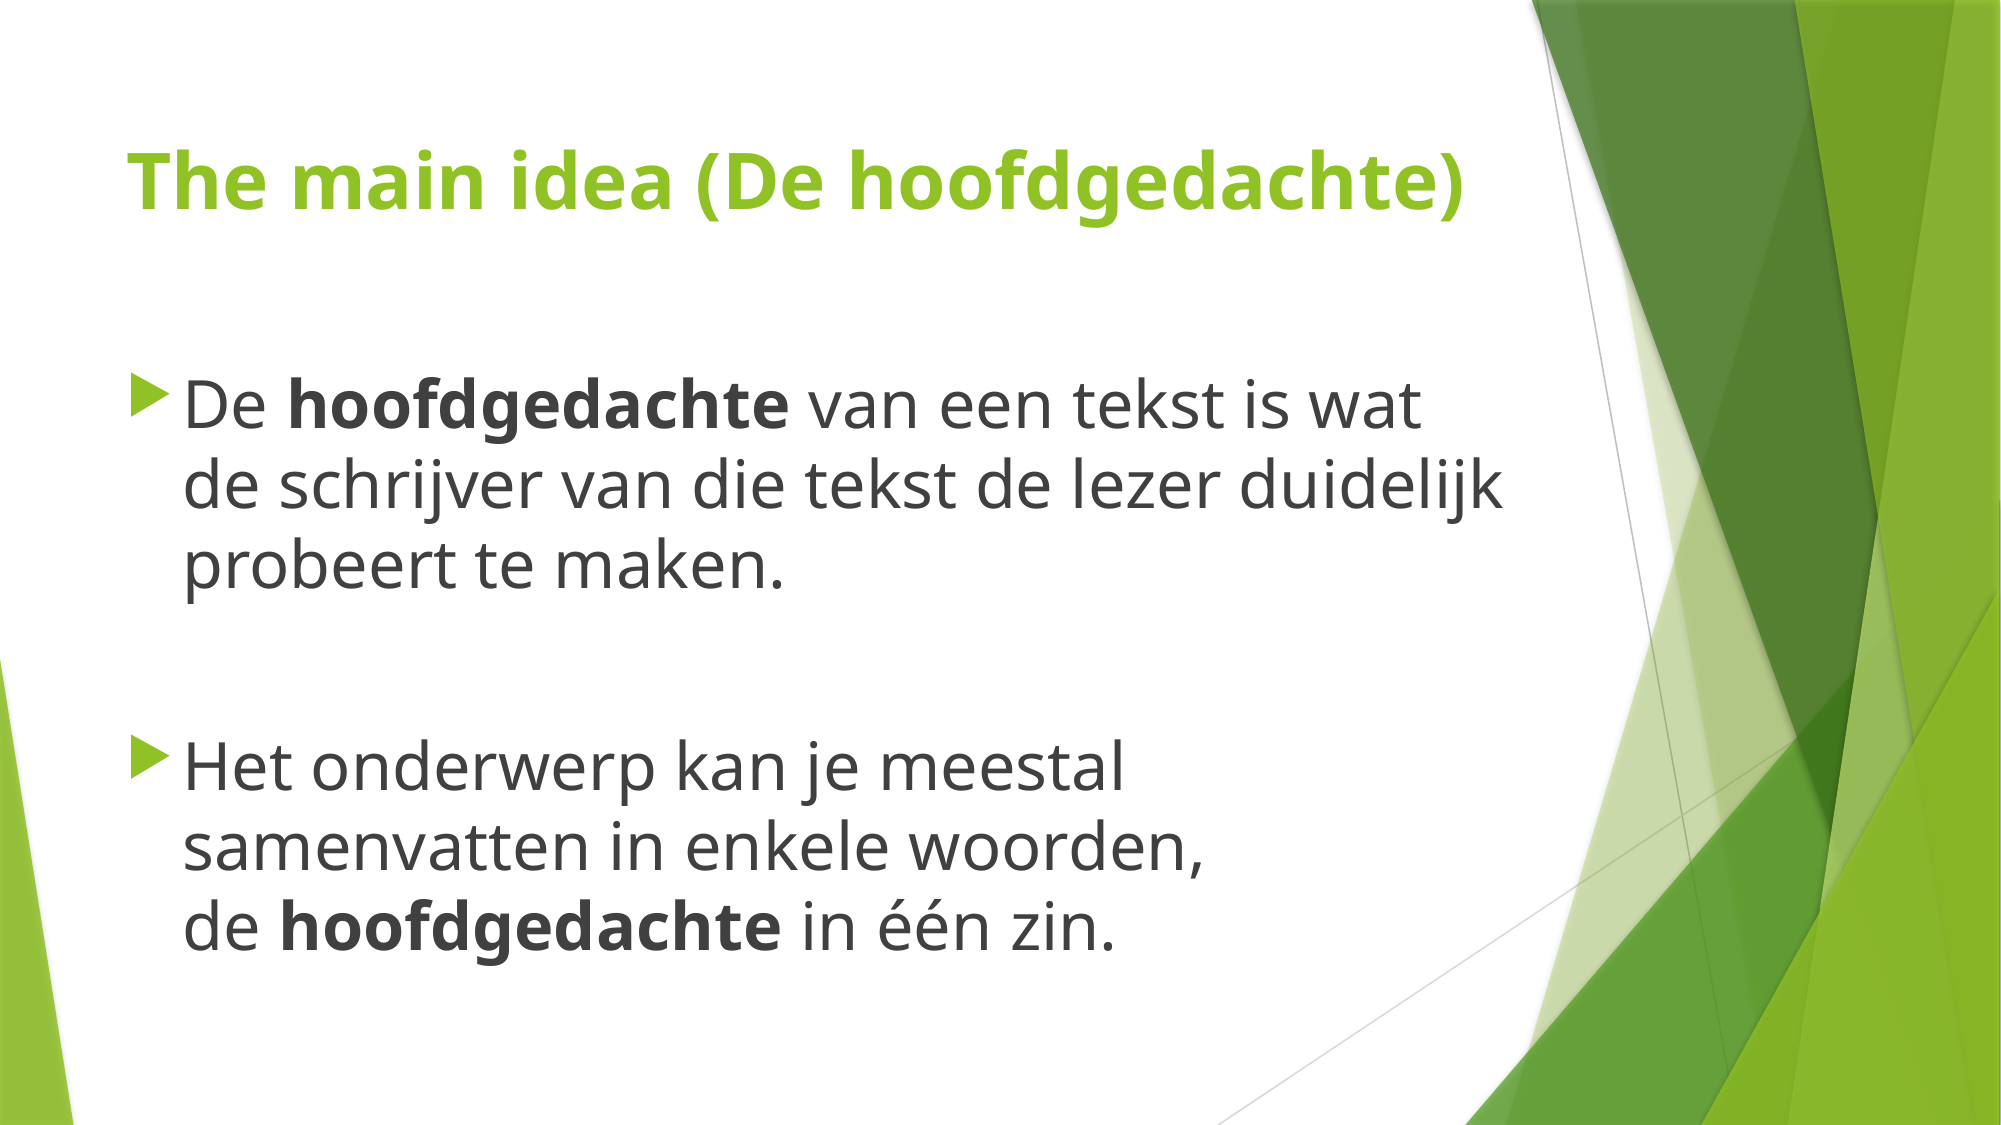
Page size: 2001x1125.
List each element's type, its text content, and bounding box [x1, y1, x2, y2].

list De hoofdgedachte van een tekst is wat de schrijver van die tekst de lezer duidelijk probeert te maken. Het onderwerp kan je meestal samenvatten in enkele woorden, de hoofdgedachte in één zin. [111, 354, 1522, 992]
title The main idea (De hoofdgedachte) [111, 123, 1522, 317]
